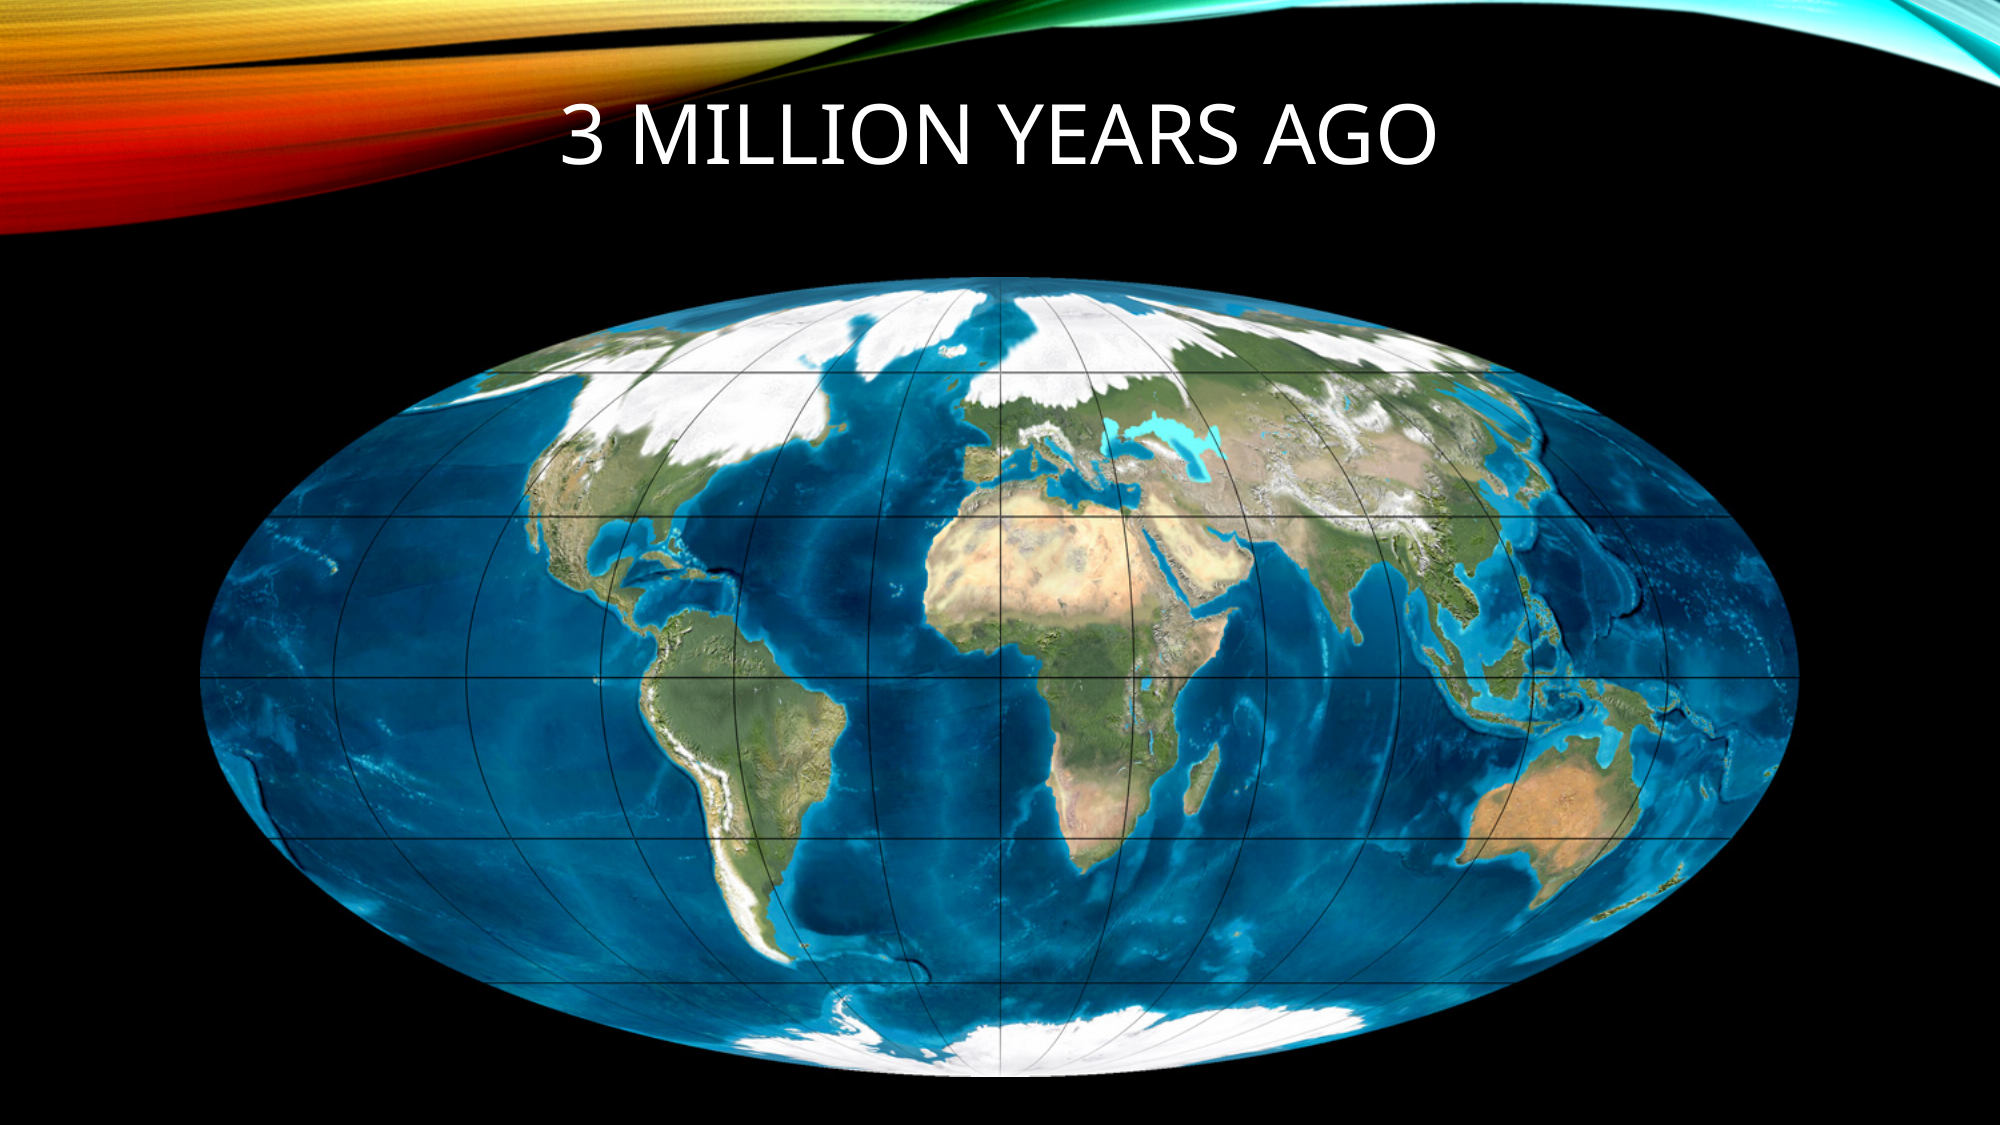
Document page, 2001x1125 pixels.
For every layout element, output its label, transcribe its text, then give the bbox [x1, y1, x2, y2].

picture [0, 0, 2000, 237]
title 3 Million Years Ago [295, 31, 1704, 245]
picture [200, 277, 1800, 1077]
